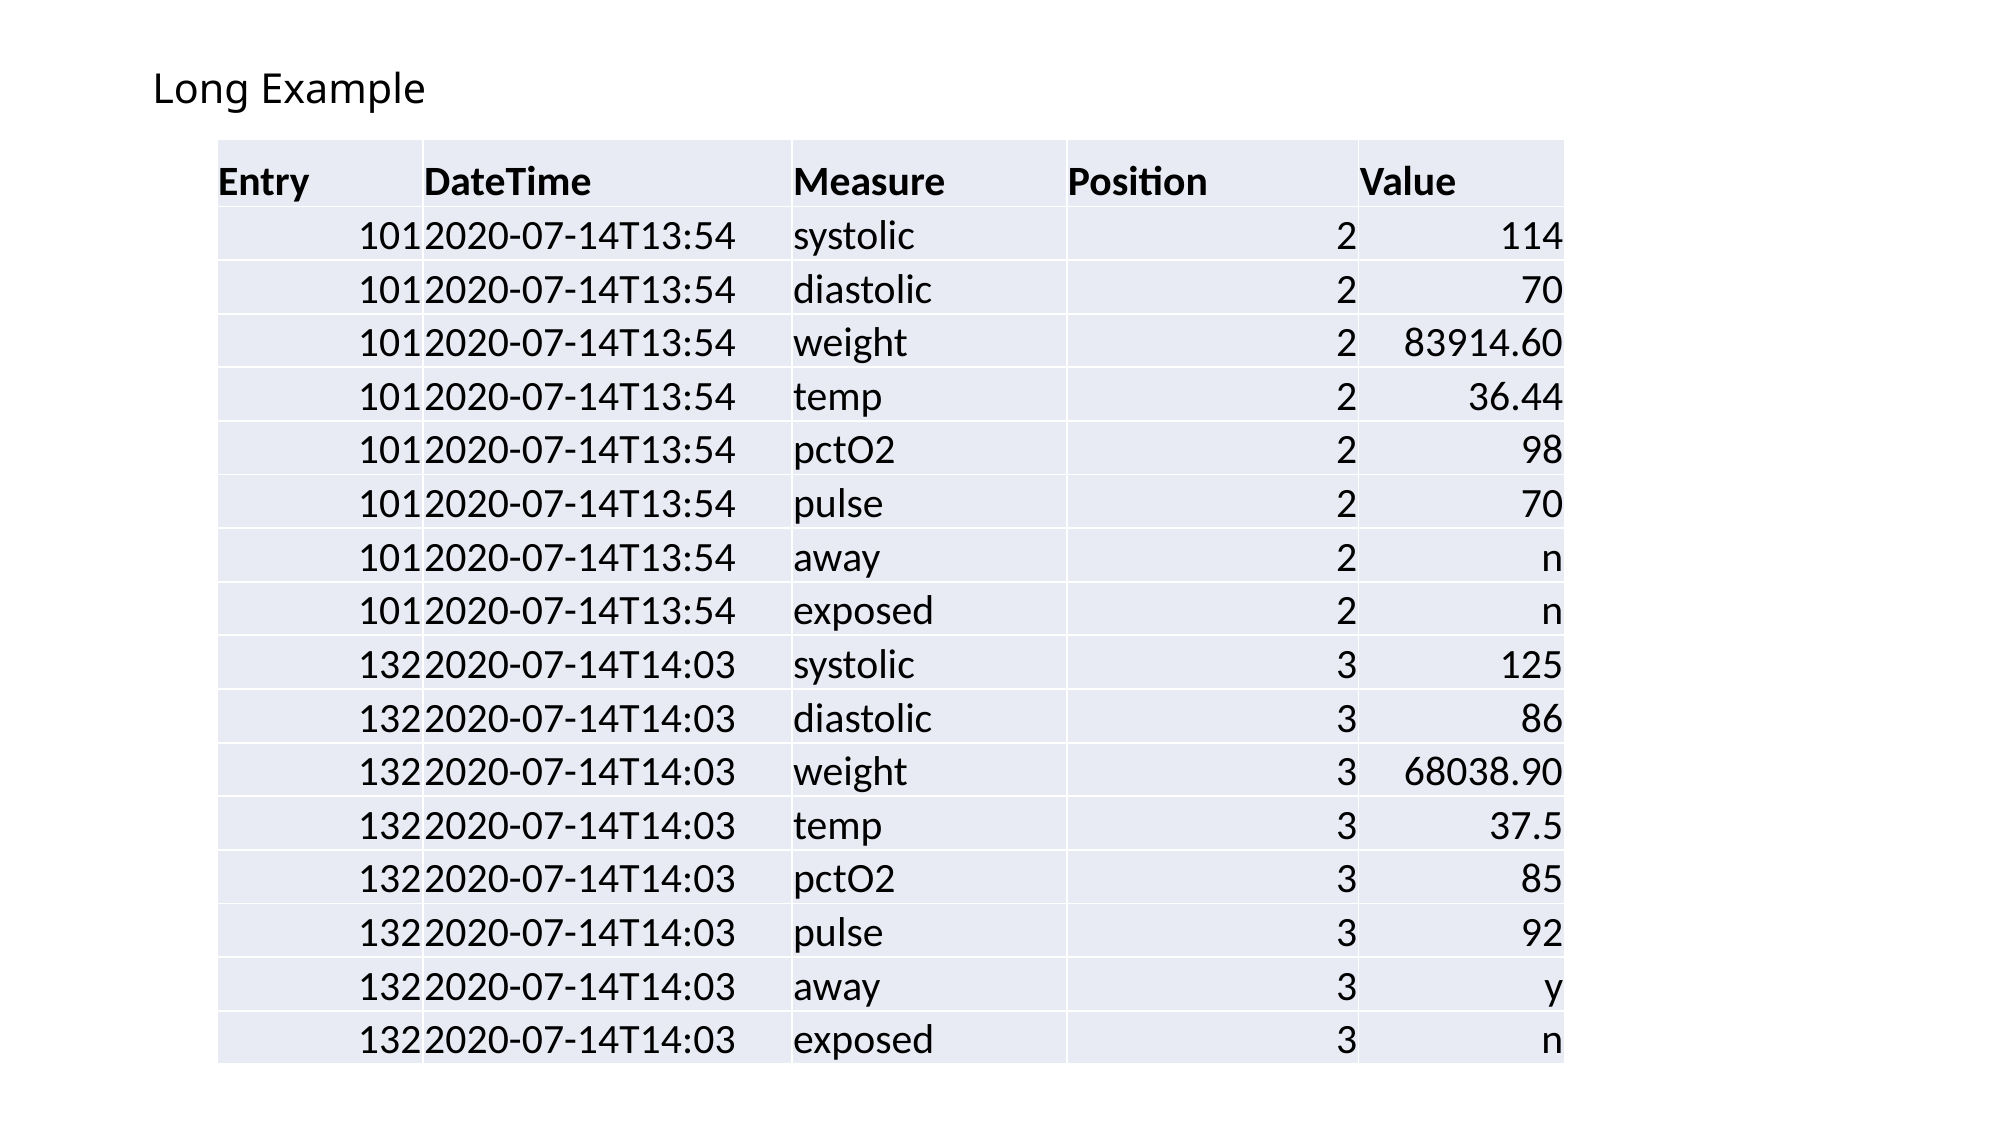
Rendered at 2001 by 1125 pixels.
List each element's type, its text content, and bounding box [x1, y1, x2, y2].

table_cell 101 [218, 475, 422, 527]
table_cell temp [793, 797, 1066, 849]
table_cell 2020-07-14T14:03 [424, 1012, 791, 1063]
table_cell temp [793, 368, 1066, 420]
table_cell exposed [793, 583, 1066, 634]
table_cell 37.5 [1359, 797, 1564, 849]
table_cell 83914.60 [1359, 315, 1564, 366]
table_cell 2020-07-14T14:03 [424, 904, 791, 956]
table_cell 132 [218, 851, 422, 903]
table_cell 68038.90 [1359, 744, 1564, 795]
table_header Position [1068, 140, 1358, 206]
table_cell 125 [1359, 636, 1564, 688]
table_header Entry [218, 140, 422, 206]
table_cell 132 [218, 904, 422, 956]
table_cell 3 [1068, 636, 1358, 688]
table_cell 2020-07-14T14:03 [424, 851, 791, 903]
table_cell 132 [218, 636, 422, 688]
table_cell pctO2 [793, 422, 1066, 474]
table_cell n [1359, 1012, 1564, 1063]
title Long Example [137, 59, 1863, 120]
table_cell y [1359, 958, 1564, 1010]
table_cell away [793, 529, 1066, 581]
table_cell weight [793, 315, 1066, 366]
table_cell 101 [218, 422, 422, 474]
table_cell exposed [793, 1012, 1066, 1063]
table_cell 114 [1359, 207, 1564, 259]
table_cell 2020-07-14T13:54 [424, 207, 791, 259]
table_cell 101 [218, 368, 422, 420]
table_cell 70 [1359, 261, 1564, 313]
table_cell 3 [1068, 851, 1358, 903]
table_cell n [1359, 583, 1564, 634]
table_cell diastolic [793, 690, 1066, 742]
table_cell 2020-07-14T13:54 [424, 583, 791, 634]
table_cell 2020-07-14T14:03 [424, 958, 791, 1010]
table_cell 3 [1068, 1012, 1358, 1063]
table_cell 2 [1068, 422, 1358, 474]
table_cell systolic [793, 636, 1066, 688]
table_cell 101 [218, 207, 422, 259]
table_cell diastolic [793, 261, 1066, 313]
table_cell 2020-07-14T13:54 [424, 261, 791, 313]
table_cell pctO2 [793, 851, 1066, 903]
table_header Value [1359, 140, 1564, 206]
table_cell 2 [1068, 315, 1358, 366]
table_cell 3 [1068, 904, 1358, 956]
table_cell 2 [1068, 207, 1358, 259]
table_cell weight [793, 744, 1066, 795]
table_cell systolic [793, 207, 1066, 259]
table_cell 2 [1068, 368, 1358, 420]
table_cell 2 [1068, 529, 1358, 581]
table_cell 3 [1068, 797, 1358, 849]
table_cell 101 [218, 315, 422, 366]
table_cell 70 [1359, 475, 1564, 527]
table_cell n [1359, 529, 1564, 581]
table_cell 132 [218, 690, 422, 742]
table_cell 3 [1068, 958, 1358, 1010]
table_cell 2020-07-14T13:54 [424, 368, 791, 420]
table_cell 86 [1359, 690, 1564, 742]
table_cell 2020-07-14T14:03 [424, 744, 791, 795]
table_cell 2020-07-14T14:03 [424, 690, 791, 742]
table_cell pulse [793, 475, 1066, 527]
table_cell pulse [793, 904, 1066, 956]
table_cell 3 [1068, 744, 1358, 795]
table_cell 85 [1359, 851, 1564, 903]
table_cell 2 [1068, 475, 1358, 527]
table_header DateTime [424, 140, 791, 206]
table_cell 2020-07-14T13:54 [424, 475, 791, 527]
table_cell 36.44 [1359, 368, 1564, 420]
table_header Measure [793, 140, 1066, 206]
table_cell 2 [1068, 261, 1358, 313]
table_cell 2020-07-14T13:54 [424, 315, 791, 366]
table_cell 2020-07-14T13:54 [424, 529, 791, 581]
table_cell 132 [218, 744, 422, 795]
table_cell 2020-07-14T13:54 [424, 422, 791, 474]
table_cell 101 [218, 529, 422, 581]
table_cell 98 [1359, 422, 1564, 474]
table_cell away [793, 958, 1066, 1010]
table_cell 2020-07-14T14:03 [424, 797, 791, 849]
table_cell 132 [218, 1012, 422, 1063]
table_cell 101 [218, 261, 422, 313]
table_cell 2020-07-14T14:03 [424, 636, 791, 688]
table_cell 2 [1068, 583, 1358, 634]
table_cell 3 [1068, 690, 1358, 742]
table_cell 132 [218, 797, 422, 849]
table_cell 132 [218, 958, 422, 1010]
table_cell 92 [1359, 904, 1564, 956]
table_cell 101 [218, 583, 422, 634]
